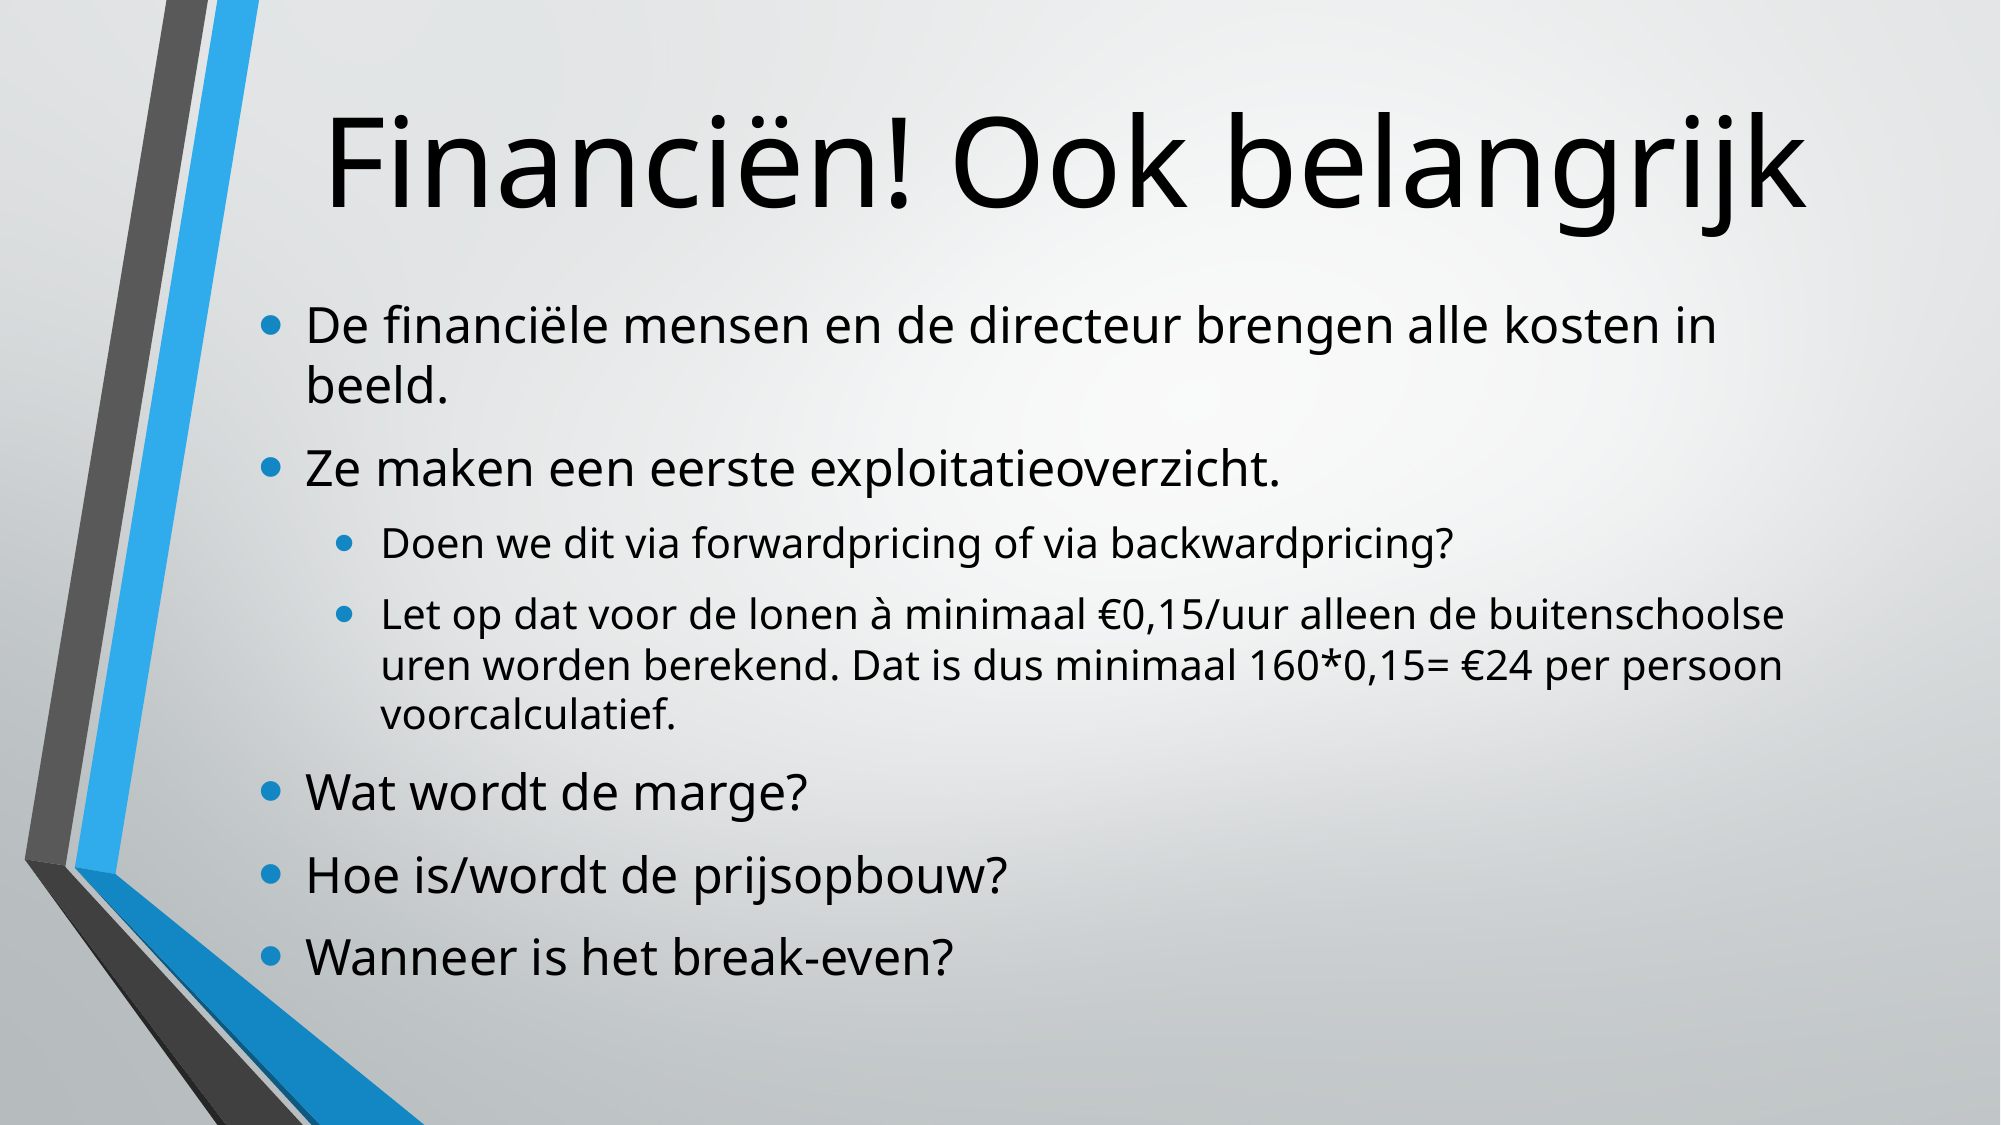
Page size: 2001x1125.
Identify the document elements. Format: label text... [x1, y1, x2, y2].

title Financiën! Ook belangrijk [243, 28, 1887, 234]
list De financiële mensen en de directeur brengen alle kosten in beeld. Ze maken een eerste exploitatieoverzicht. Doen we dit via forwardpricing of via backwardpricing? Let op dat voor de lonen à minimaal €0,15/uur alleen de buitenschoolse uren worden berekend. Dat is dus minimaal 160*0,15= €24 per persoon voorcalculatief. Wat wordt de marge? Hoe is/wordt de prijsopbouw? Wanneer is het break-even? [243, 234, 1887, 1046]
